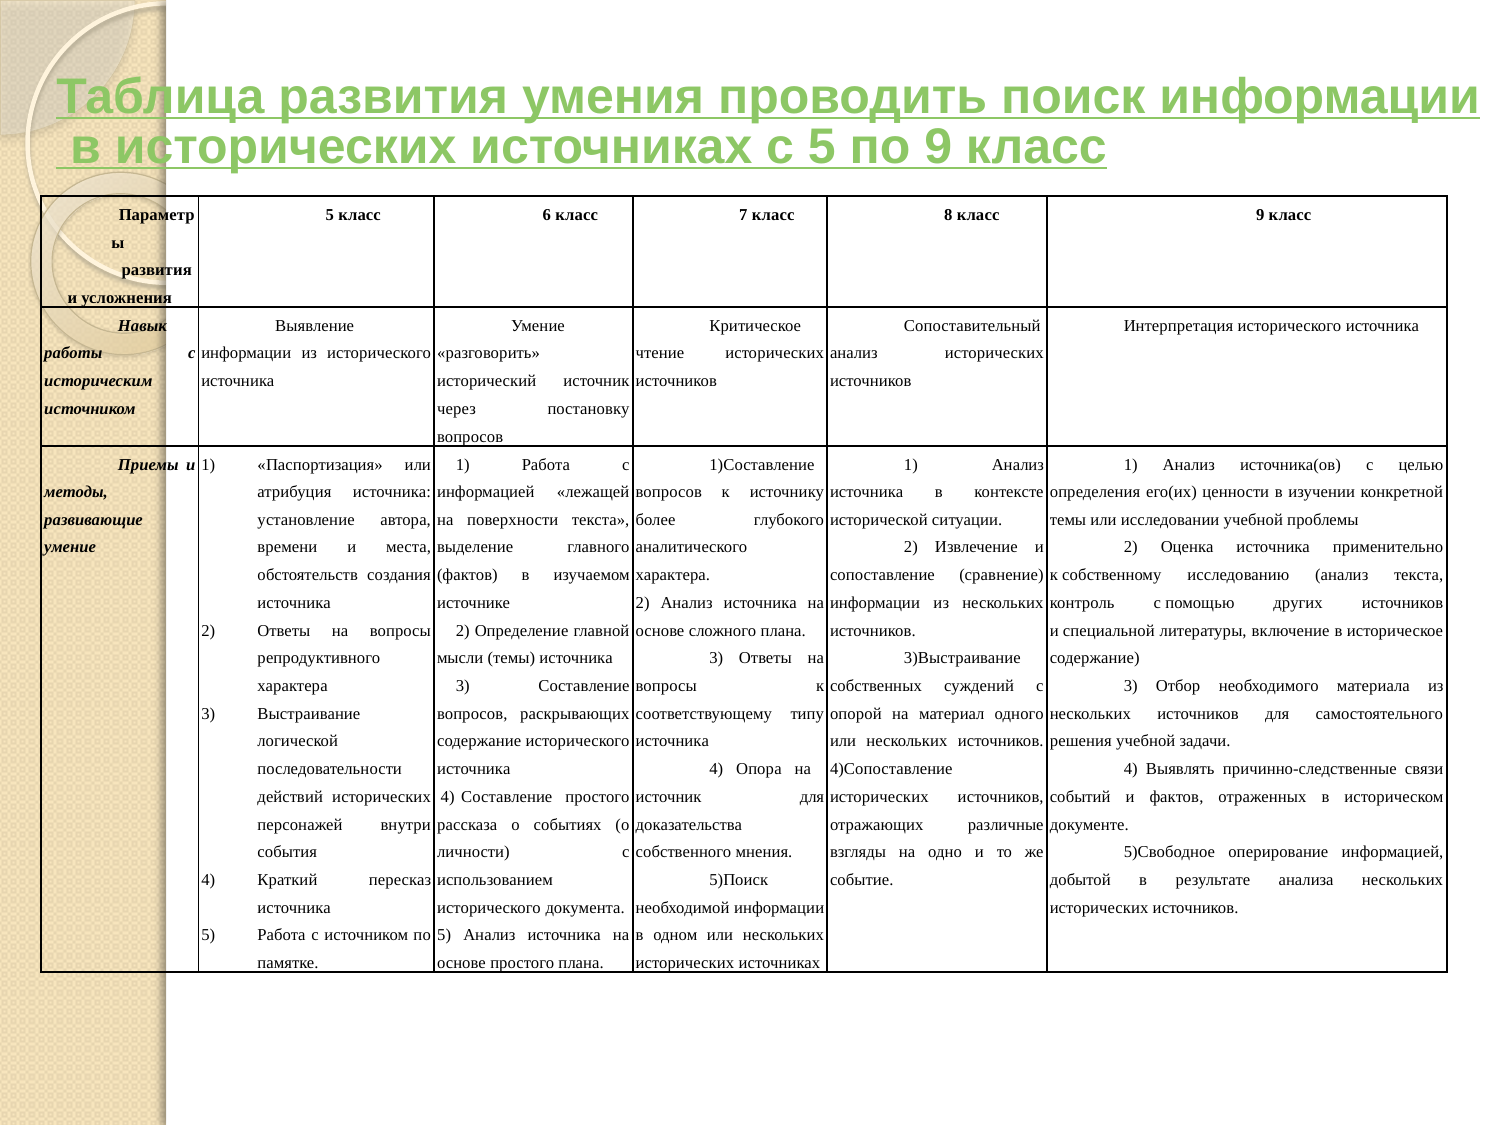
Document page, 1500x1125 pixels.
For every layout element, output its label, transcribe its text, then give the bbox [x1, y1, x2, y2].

table_cell Критическое чтение исторических источников [634, 308, 826, 445]
title Таблица развития умения проводить поиск информации в исторических источниках с 5 по 9 класс [41, 0, 1500, 188]
table_header 9 класс [1048, 197, 1446, 306]
table_cell Выявление информации из исторического источника [199, 308, 433, 445]
table_cell Приемы и методы, развивающие умение [42, 447, 198, 971]
table_cell Интерпретация исторического источника [1048, 308, 1446, 445]
table_cell 1) Анализ источника в контексте исторической ситуации. 2) Извлечение и сопоставление (сравнение) информации из нескольких источников. 3)Выстраивание собственных суждений с опорой на материал одного или нескольких источников. 4)Сопоставление исторических источников, отражающих различные взгляды на одно и то же событие. [828, 447, 1046, 971]
table_cell 1) Работа с информацией «лежащей на поверхности текста», выделение главного (фактов) в изучаемом источнике 2) Определение главной мысли (темы) источника 3) Составление вопросов, раскрывающих содержание исторического источника 4) Составление простого рассказа о событиях (о личности) с использованием исторического документа. 5) Анализ источника на основе простого плана. [435, 447, 632, 971]
table_header 6 класс [435, 197, 632, 306]
table_cell 1) Анализ источника(ов) с целью определения его(их) ценности в изучении конкретной темы или исследовании учебной проблемы 2) Оценка источника применительно к собственному исследованию (анализ текста, контроль с помощью других источников и специальной литературы, включение в историческое содержание) 3) Отбор необходимого материала из нескольких источников для самостоятельного решения учебной задачи. 4) Выявлять причинно-следственные связи событий и фактов, отраженных в историческом документе. 5)Свободное оперирование информацией, добытой в результате анализа нескольких исторических источников. [1048, 447, 1446, 971]
table_cell «Паспортизация» или атрибуция источника: установление автора, времени и места, обстоятельств создания источника Ответы на вопросы репродуктивного характера Выстраивание логической последовательности действий исторических персонажей внутри события Краткий пересказ источника Работа с источником по памятке. [199, 447, 433, 971]
table_cell 1)Составление вопросов к источнику более глубокого аналитического характера. 2) Анализ источника на основе сложного плана. 3) Ответы на вопросы к соответствующему типу источника 4) Опора на источник для доказательства собственного мнения. 5)Поиск необходимой информации в одном или нескольких исторических источниках [634, 447, 826, 971]
table_cell Навык работы с историческим источником [42, 308, 198, 445]
table_header 8 класс [828, 197, 1046, 306]
table_header Параметры развития и усложнения [42, 197, 198, 306]
table_header 7 класс [634, 197, 826, 306]
table_cell Сопоставительный анализ исторических источников [828, 308, 1046, 445]
table_header 5 класс [199, 197, 433, 306]
table_cell Умение «разговорить» исторический источник через постановку вопросов [435, 308, 632, 445]
